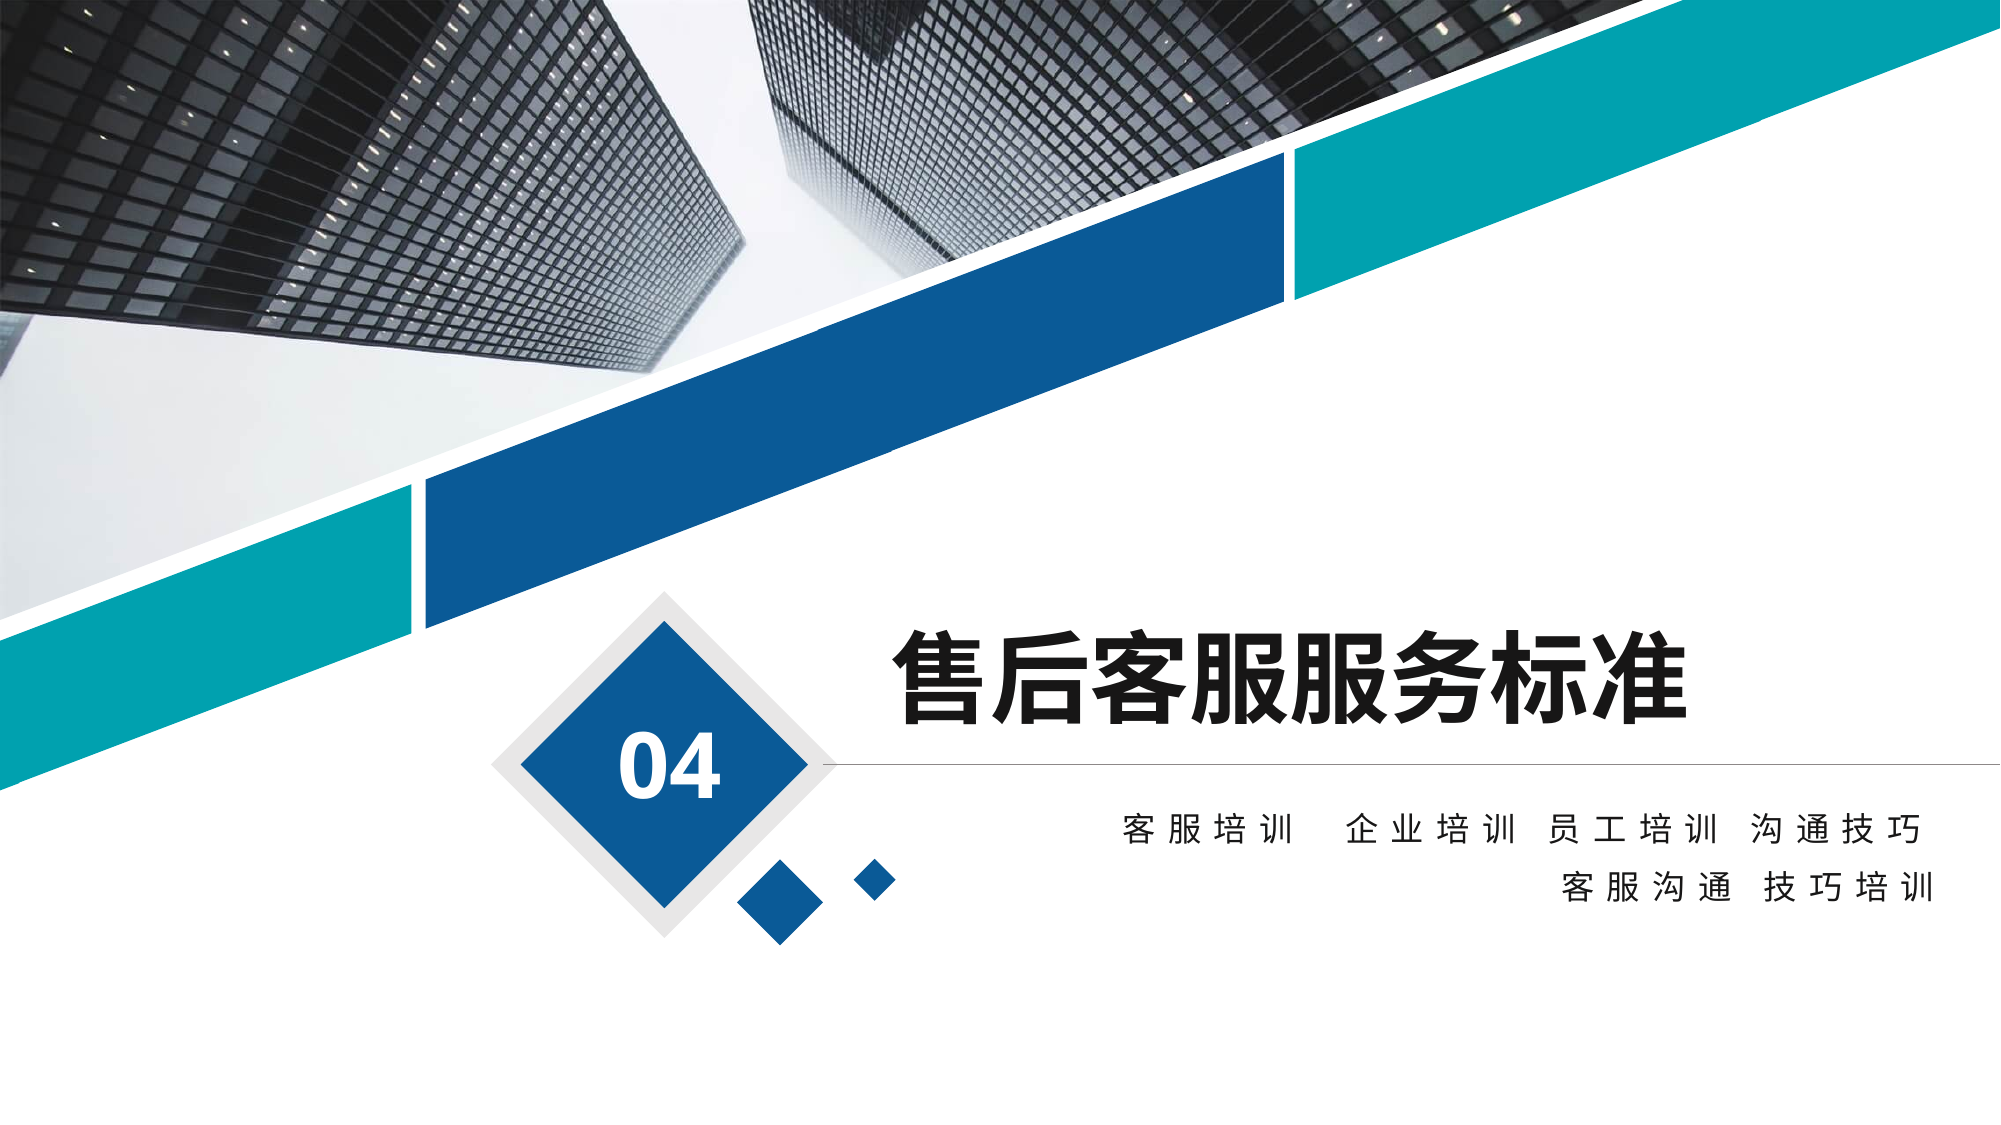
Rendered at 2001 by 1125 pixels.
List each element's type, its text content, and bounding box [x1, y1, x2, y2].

text_box [424, 620, 452, 631]
text_box [852, 857, 898, 903]
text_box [508, 652, 831, 877]
text_box [0, 620, 413, 792]
picture [0, 0, 1644, 620]
text_box 售后客服服务标准 [875, 608, 1962, 744]
text_box [1644, 0, 2000, 167]
text_box 客服培训 企业培训 员工培训 沟通技巧 客服沟通 技巧培训 [1066, 783, 1950, 914]
text_box [735, 877, 825, 947]
